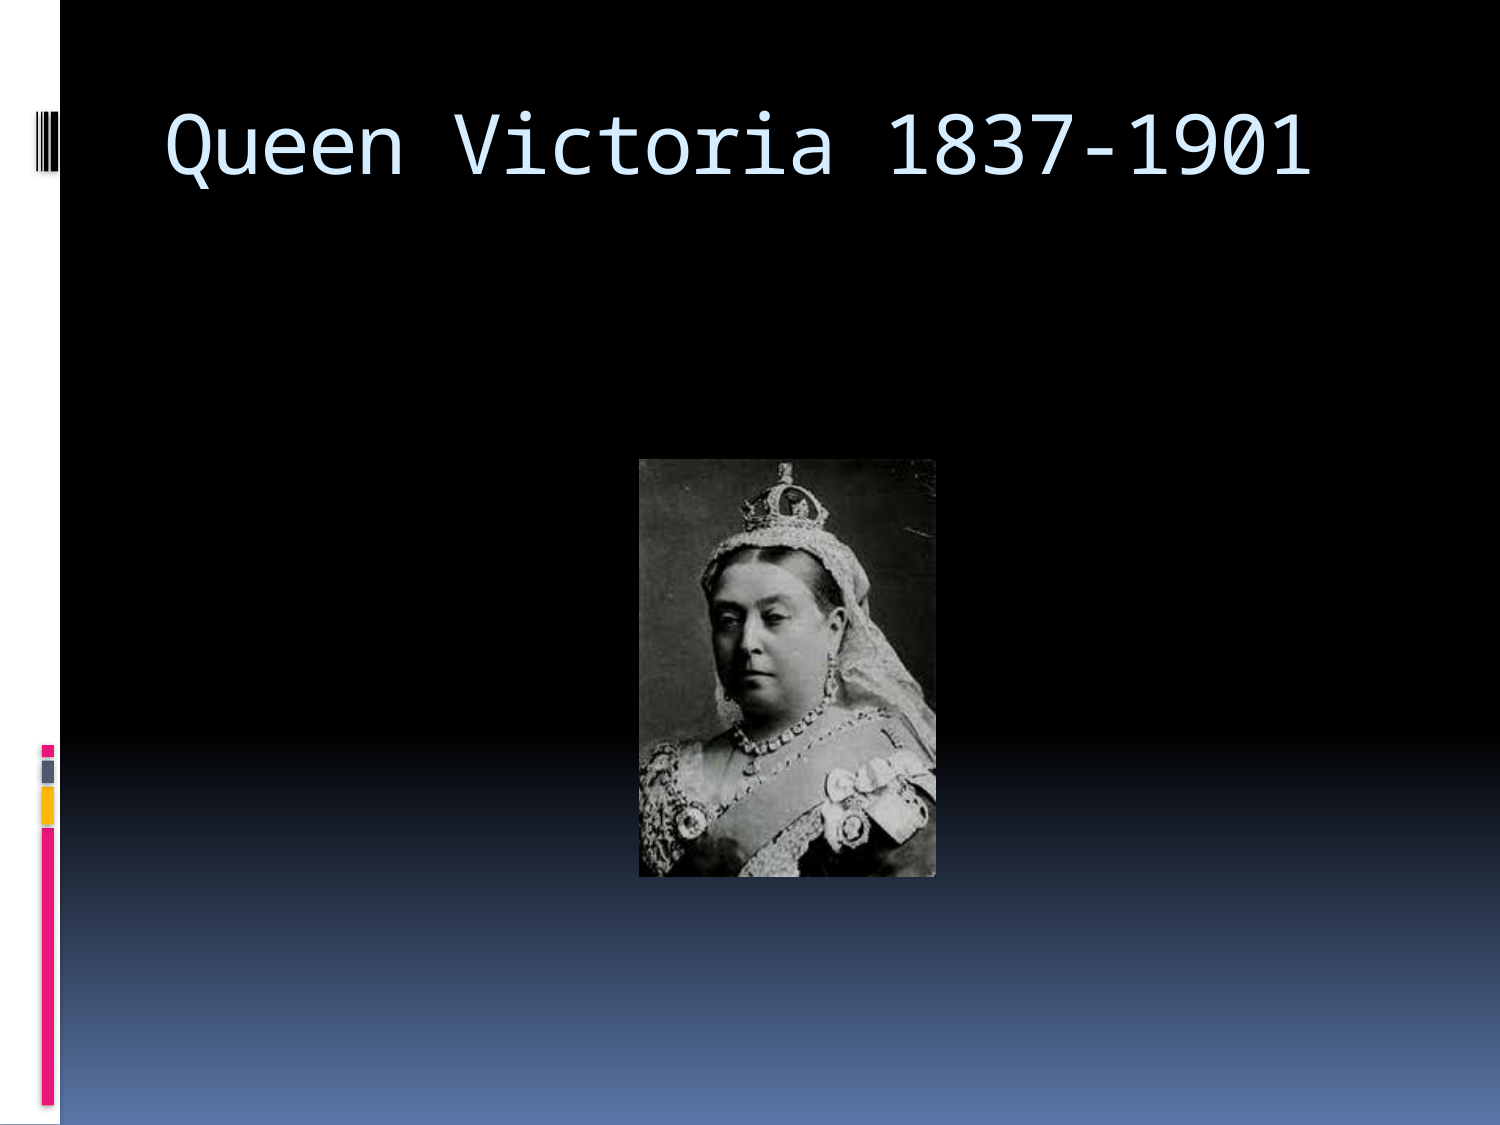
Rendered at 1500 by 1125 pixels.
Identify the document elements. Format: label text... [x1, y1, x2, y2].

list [639, 458, 936, 877]
title Queen Victoria 1837-1901 [150, 83, 1425, 234]
